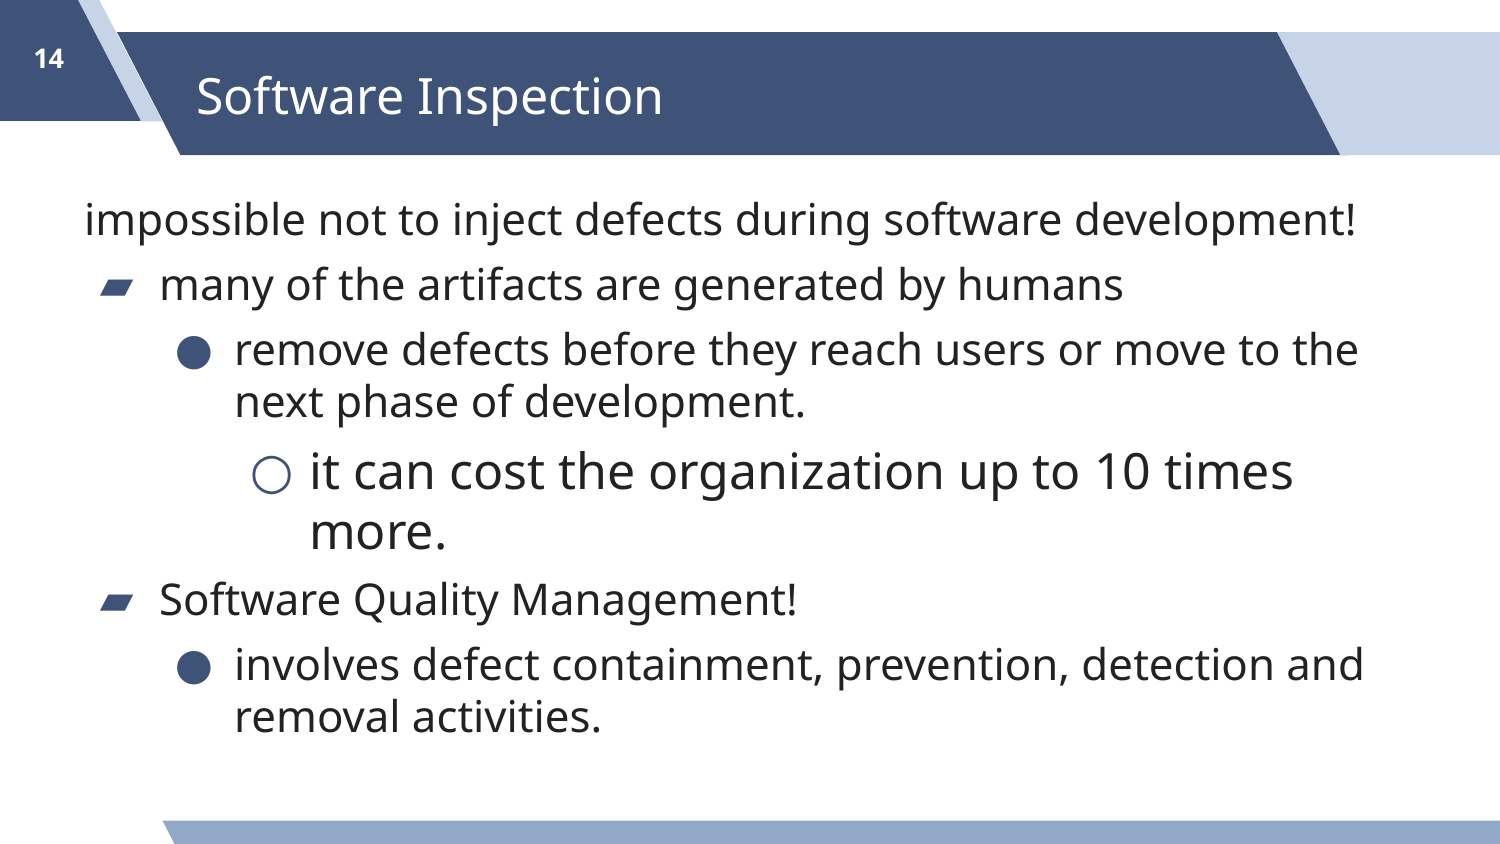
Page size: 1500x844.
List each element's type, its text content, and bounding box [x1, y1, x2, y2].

list impossible not to inject defects during software development! many of the artifacts are generated by humans remove defects before they reach users or move to the next phase of development. it can cost the organization up to 10 times more. Software Quality Management! involves defect containment, prevention, detection and removal activities. [69, 176, 1390, 737]
slide_number ‹#› [0, 0, 98, 121]
title Software Inspection [181, 32, 1285, 156]
